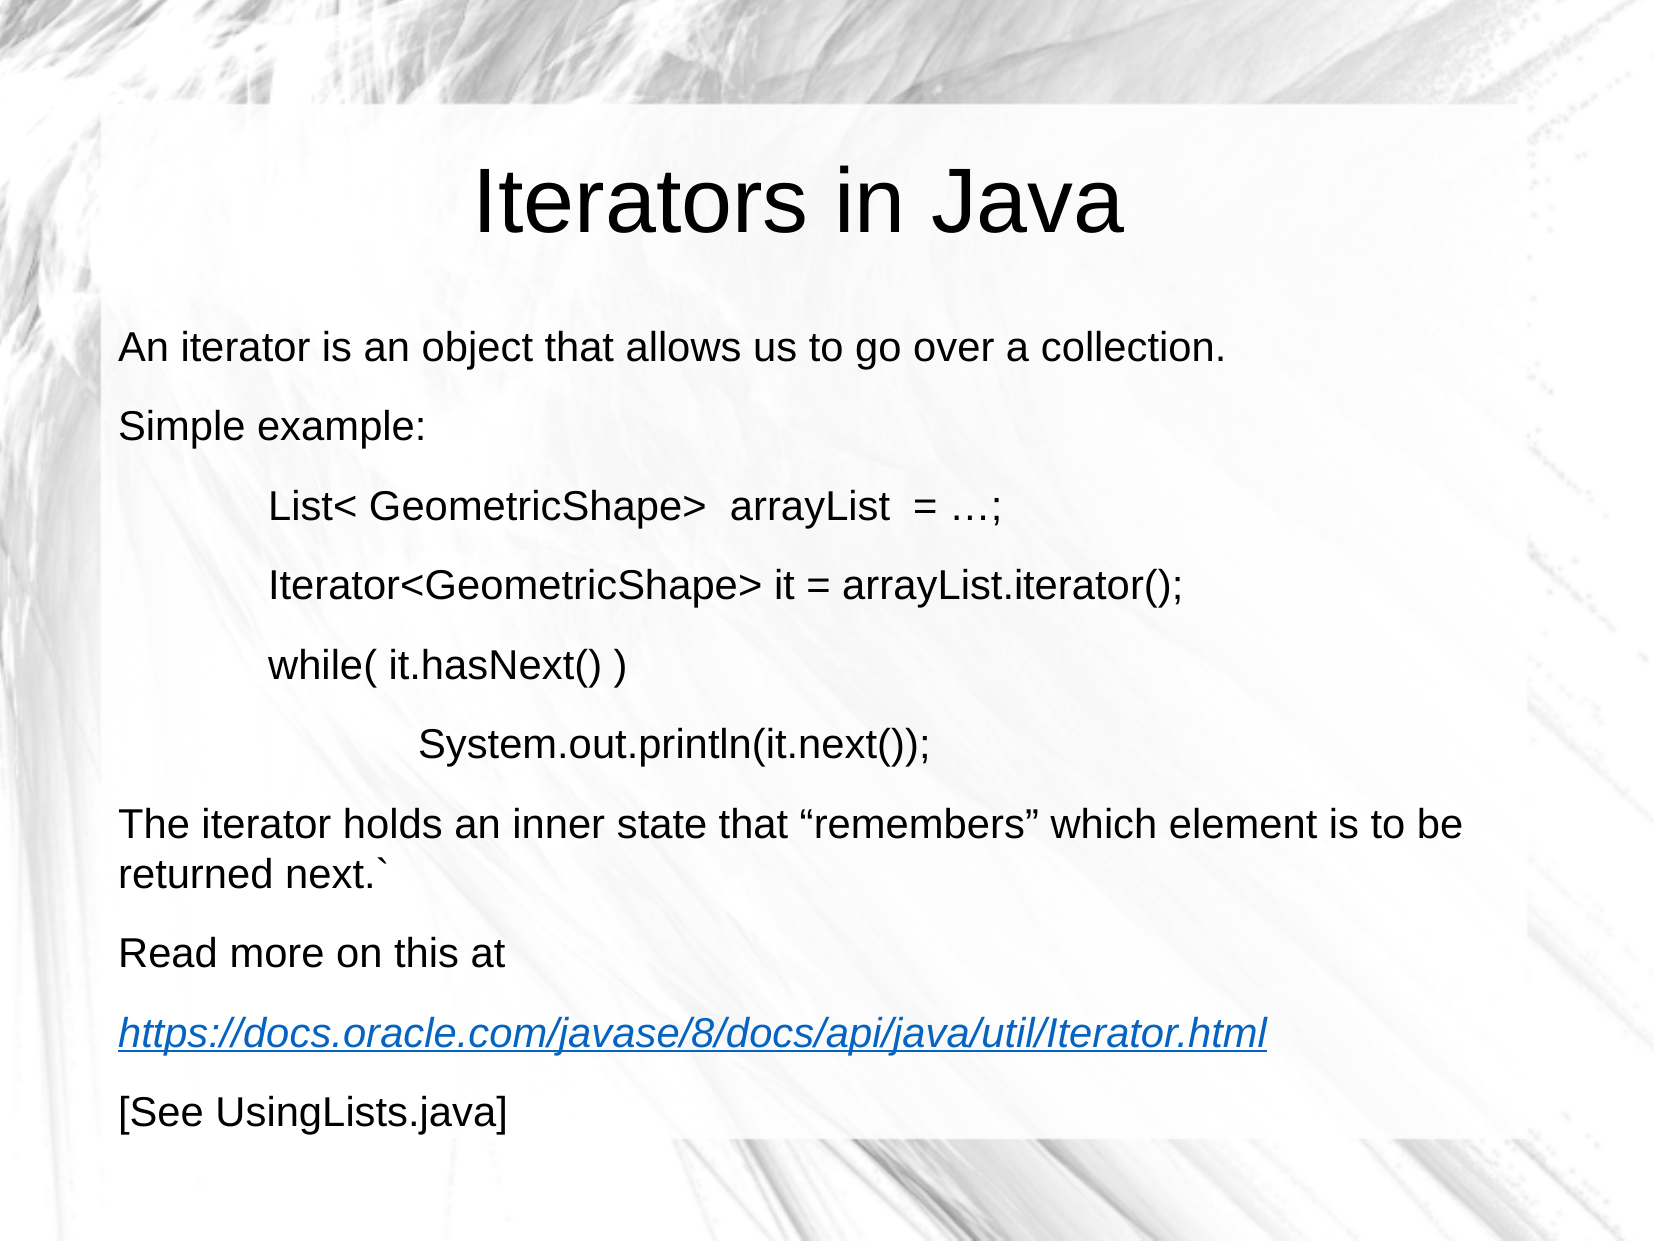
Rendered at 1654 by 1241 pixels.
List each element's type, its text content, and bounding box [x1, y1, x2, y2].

title Iterators in Java [118, 112, 1506, 281]
list An iterator is an object that allows us to go over a collection. Simple example: List< GeometricShape> arrayList = …; Iterator<GeometricShape> it = arrayList.iterator(); while( it.hasNext() ) System.out.println(it.next()); The iterator holds an inner state that “remembers” which element is to be returned next.` Read more on this at https://docs.oracle.com/javase/8/docs/api/java/util/Iterator.html [See UsingLists.java] [118, 319, 1571, 1102]
picture [0, 0, 1654, 1241]
